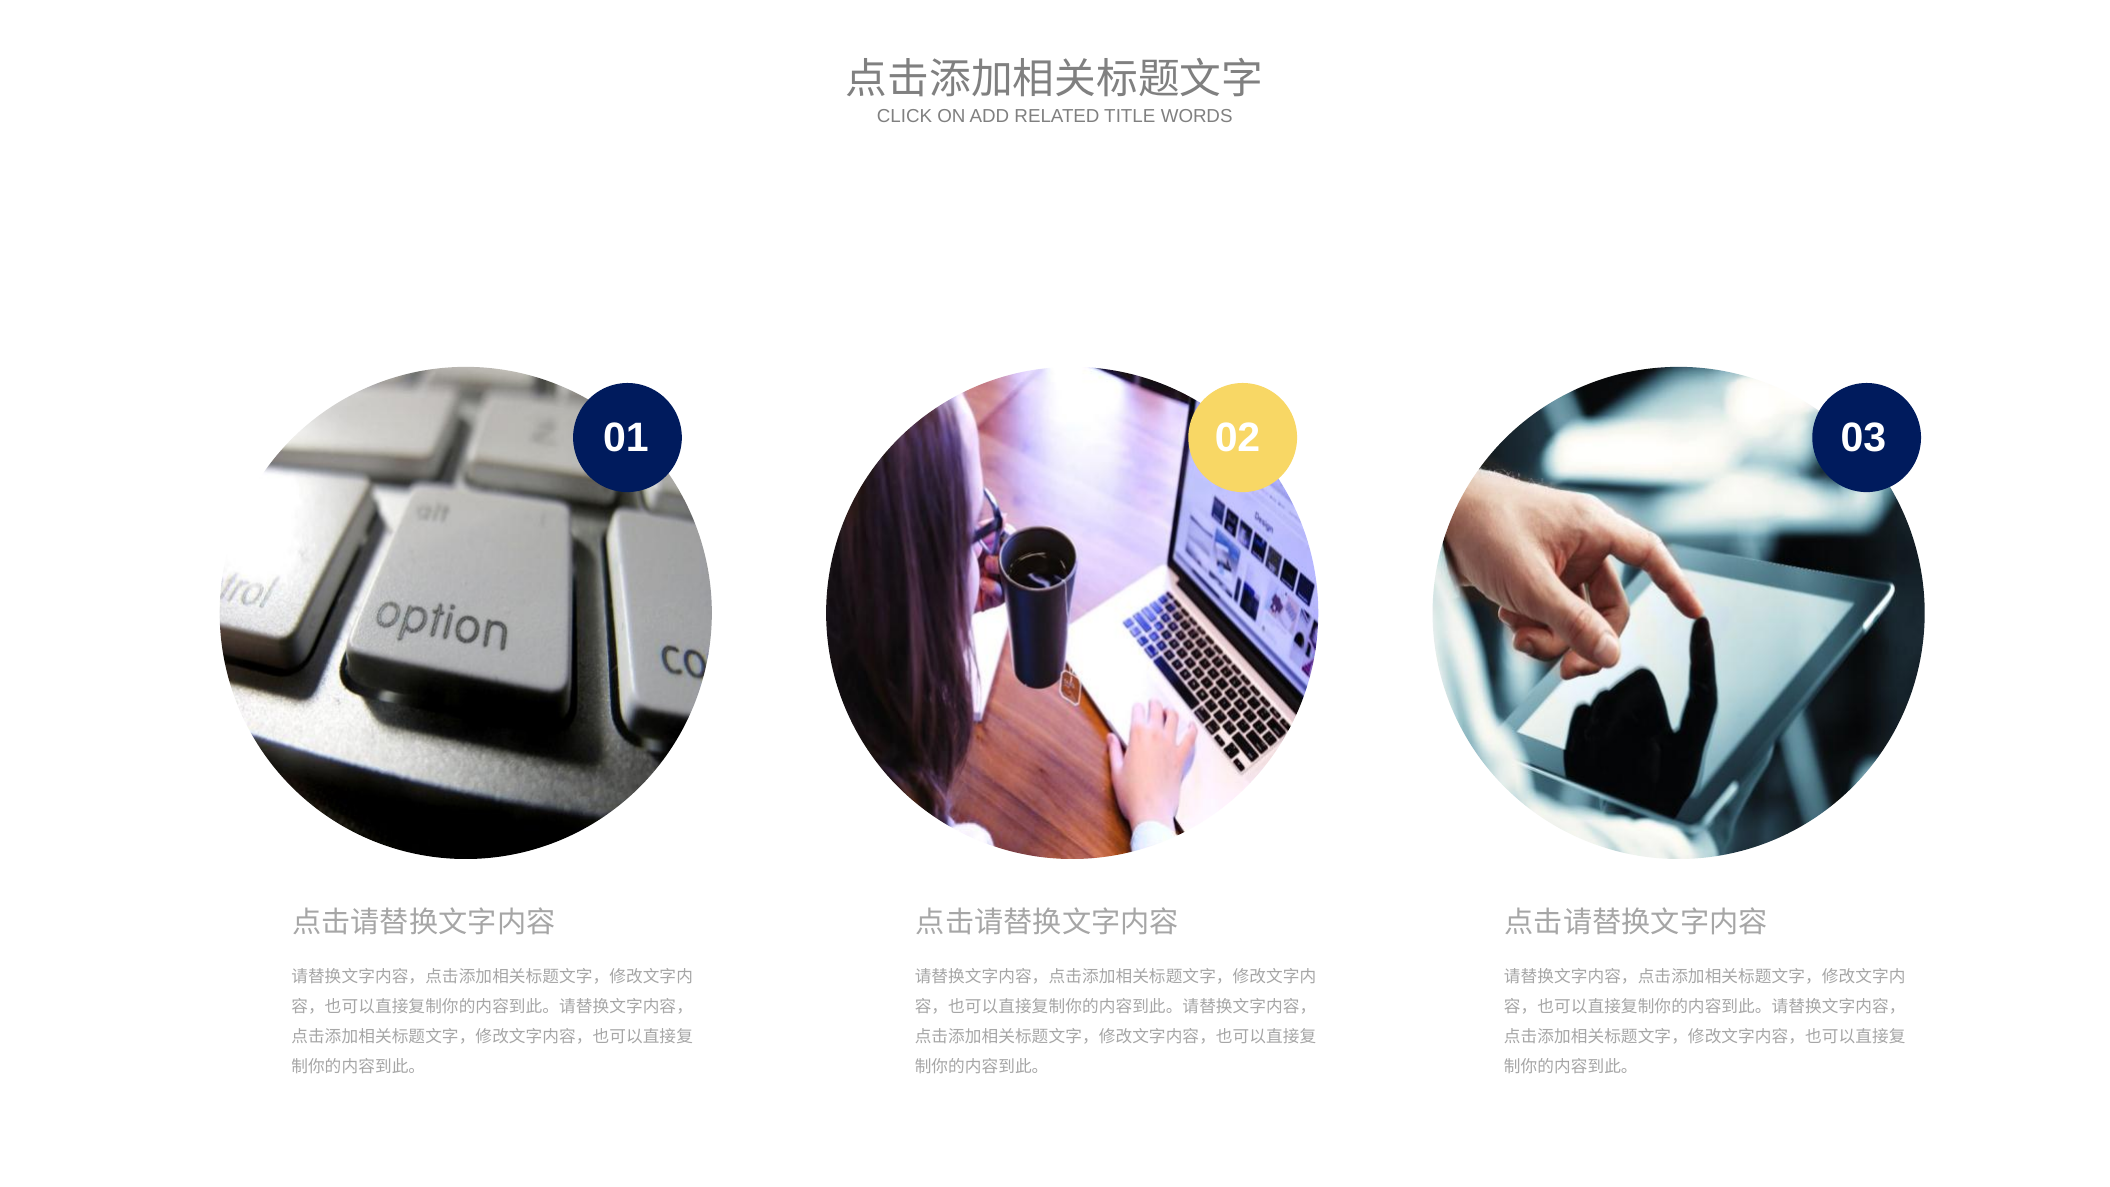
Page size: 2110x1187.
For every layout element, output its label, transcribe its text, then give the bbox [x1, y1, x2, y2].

text_box [1431, 365, 1926, 861]
text_box 点击请替换文字内容 [1488, 895, 1785, 947]
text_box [1188, 382, 1298, 493]
text_box 请替换文字内容，点击添加相关标题文字，修改文字内容，也可以直接复制你的内容到此。请替换文字内容，点击添加相关标题文字，修改文字内容，也可以直接复制你的内容到此。 [898, 948, 1344, 1085]
text_box 点击添加相关标题文字 [803, 44, 1307, 107]
text_box [825, 365, 1320, 861]
text_box 点击请替换文字内容 [276, 895, 573, 947]
text_box 请替换文字内容，点击添加相关标题文字，修改文字内容，也可以直接复制你的内容到此。请替换文字内容，点击添加相关标题文字，修改文字内容，也可以直接复制你的内容到此。 [275, 948, 720, 1085]
text_box 请替换文字内容，点击添加相关标题文字，修改文字内容，也可以直接复制你的内容到此。请替换文字内容，点击添加相关标题文字，修改文字内容，也可以直接复制你的内容到此。 [1487, 948, 1933, 1085]
text_box [218, 365, 713, 861]
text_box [573, 382, 682, 493]
text_box 点击请替换文字内容 [899, 895, 1196, 947]
text_box CLICK ON ADD RELATED TITLE WORDS [852, 95, 1257, 130]
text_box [1812, 382, 1922, 493]
